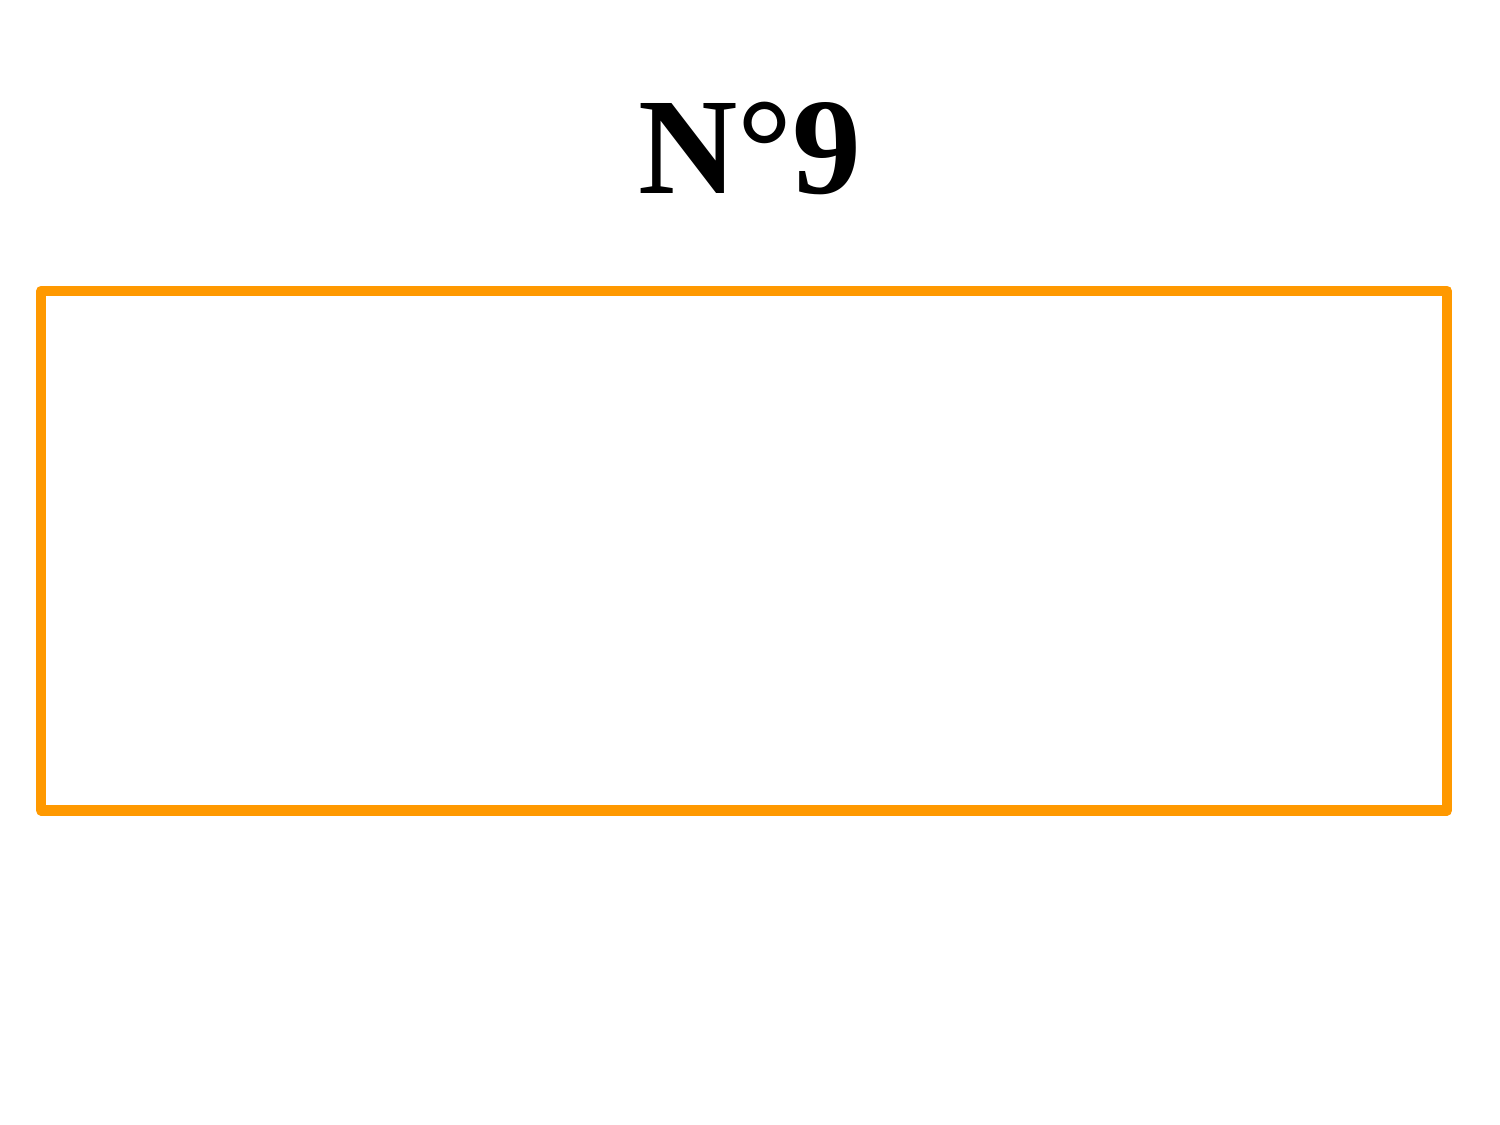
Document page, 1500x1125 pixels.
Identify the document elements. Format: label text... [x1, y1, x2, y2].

title N°9 [0, 45, 1500, 233]
